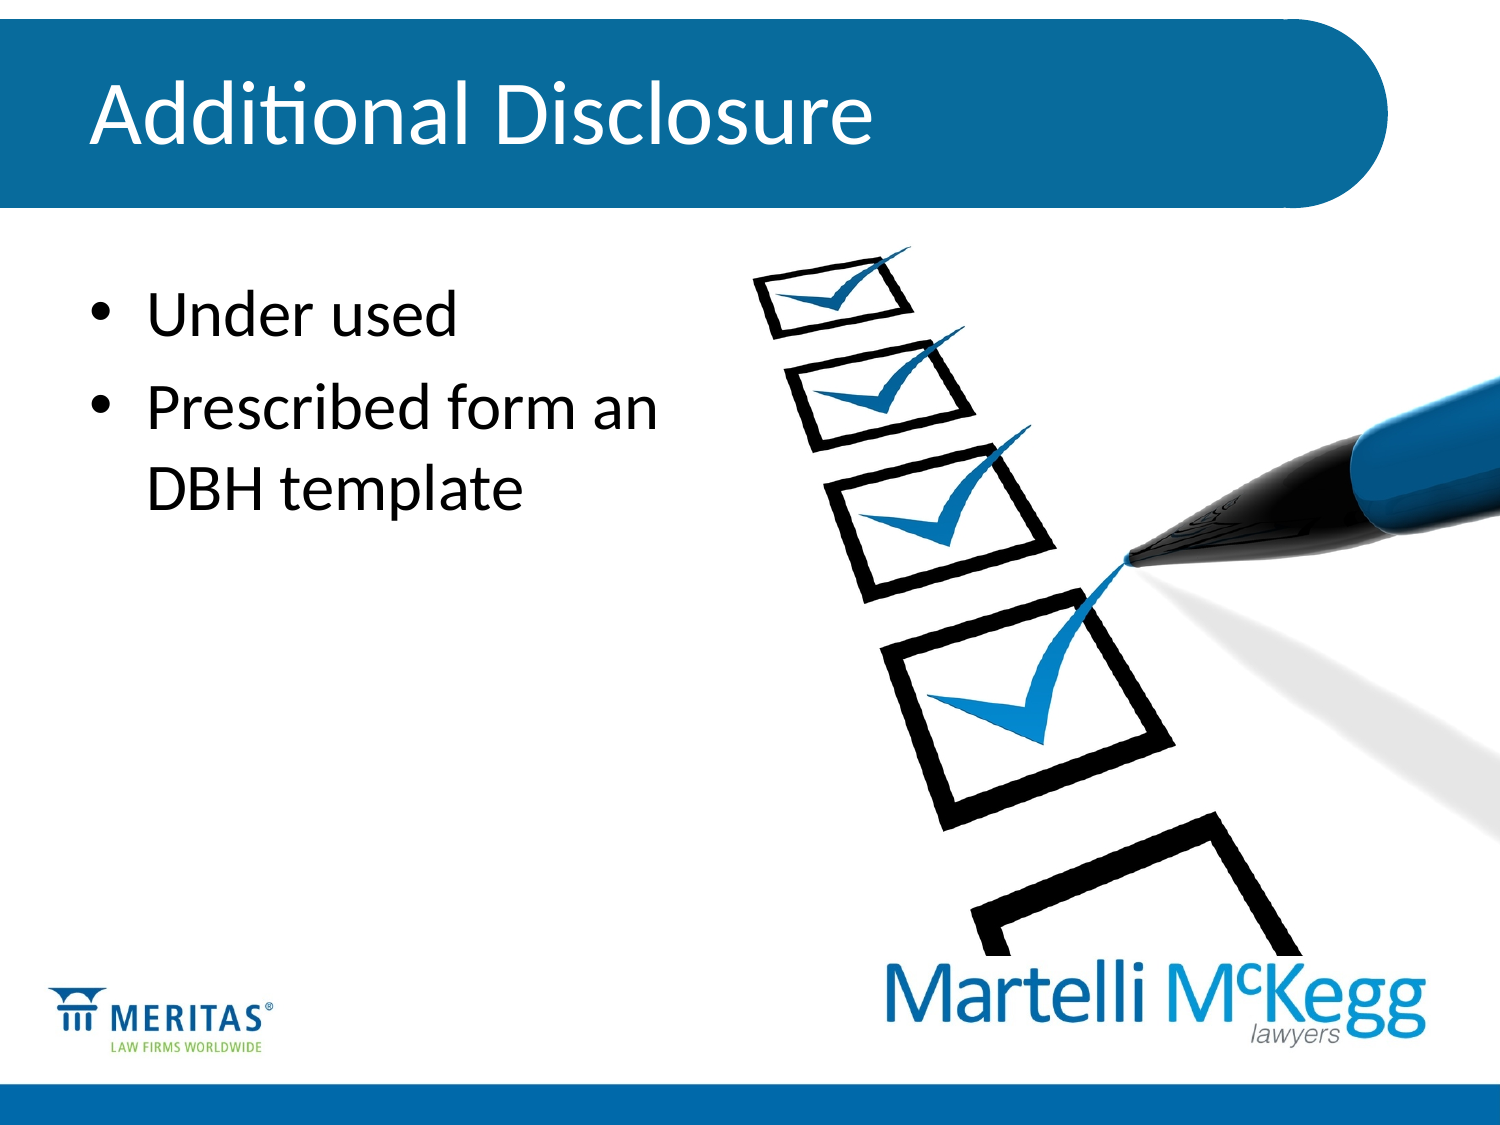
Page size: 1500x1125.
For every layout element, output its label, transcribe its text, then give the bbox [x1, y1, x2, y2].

picture [0, 0, 1500, 1125]
list Under used Prescribed form and DBH template [75, 262, 762, 1005]
title Additional Disclosure [75, 45, 1425, 233]
